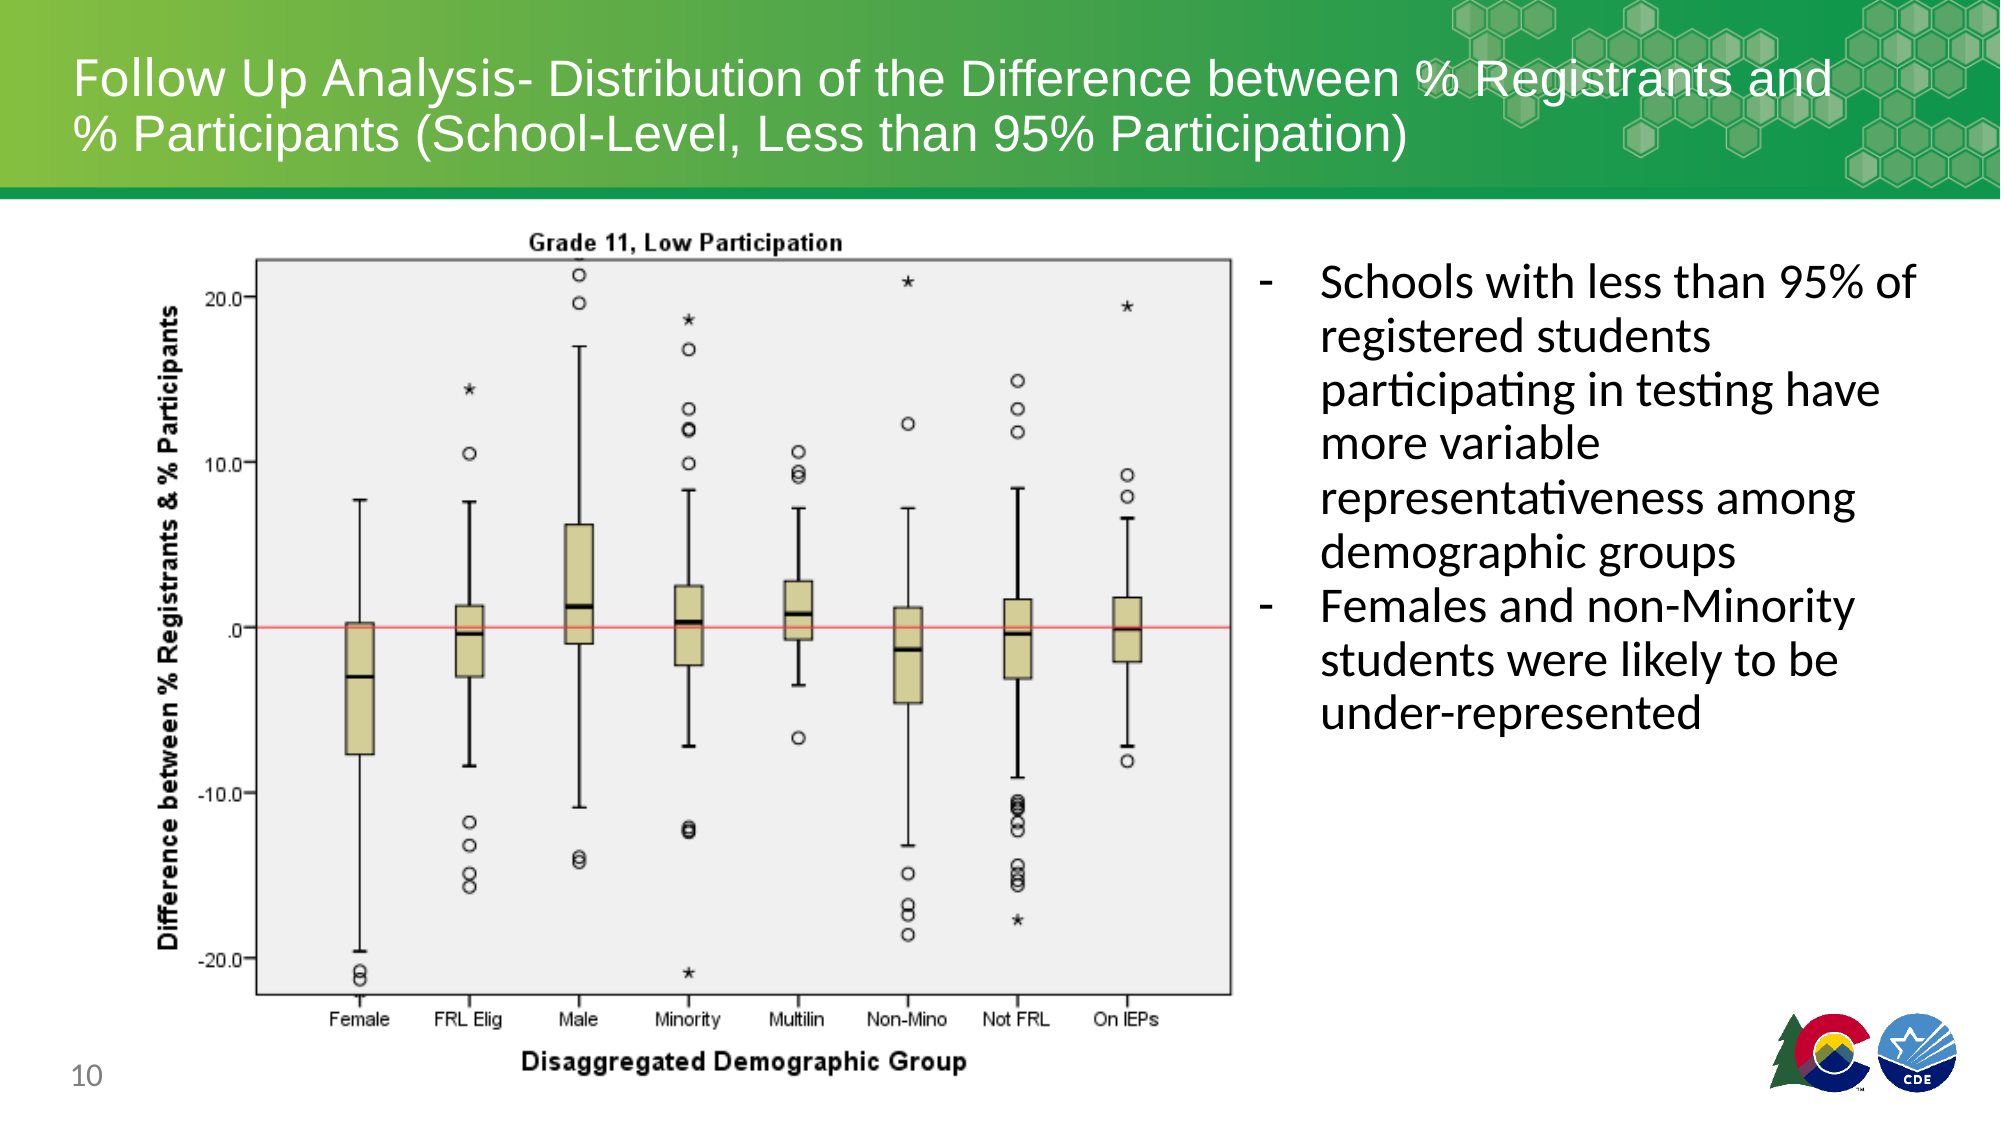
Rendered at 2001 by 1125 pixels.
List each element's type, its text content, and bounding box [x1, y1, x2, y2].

title Follow Up Analysis- Distribution of the Difference between % Registrants and % Participants (School-Level, Less than 95% Participation) [72, 33, 1836, 182]
picture [126, 205, 1246, 1103]
slide_number 10 [54, 1042, 121, 1103]
picture [0, 0, 2000, 200]
list Schools with less than 95% of registered students participating in testing have more variable representativeness among demographic groups Females and non-Minority students were likely to be under-represented [1249, 254, 1921, 969]
picture [1768, 1012, 1957, 1093]
